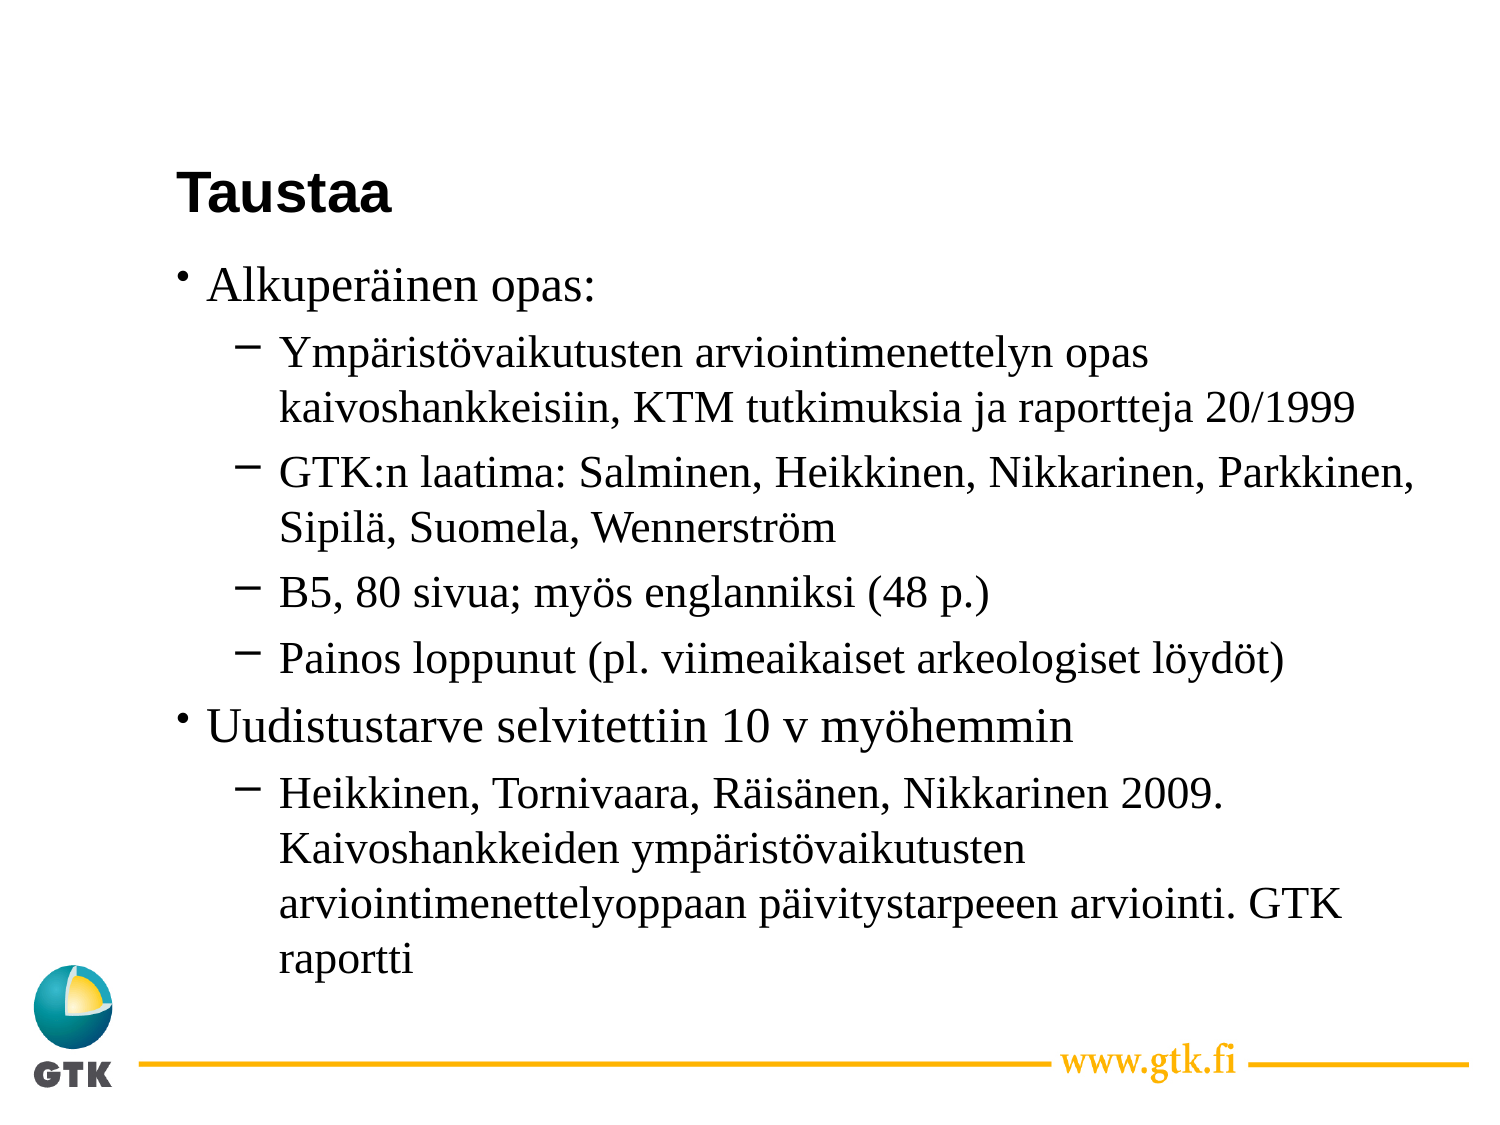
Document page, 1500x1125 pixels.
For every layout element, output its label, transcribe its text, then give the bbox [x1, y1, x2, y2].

picture [28, 952, 118, 1094]
picture [131, 1032, 1478, 1092]
list Alkuperäinen opas: Ympäristövaikutusten arviointimenettelyn opas kaivoshankkeisiin, KTM tutkimuksia ja raportteja 20/1999 GTK:n laatima: Salminen, Heikkinen, Nikkarinen, Parkkinen, Sipilä, Suomela, Wennerström B5, 80 sivua; myös englanniksi (48 p.) Painos loppunut (pl. viimeaikaiset arkeologiset löydöt) Uudistustarve selvitettiin 10 v myöhemmin Heikkinen, Tornivaara, Räisänen, Nikkarinen 2009. Kaivoshankkeiden ympäristövaikutusten arviointimenettelyoppaan päivitystarpeeen arviointi. GTK raportti [161, 243, 1448, 1000]
title Taustaa [161, 31, 1448, 232]
